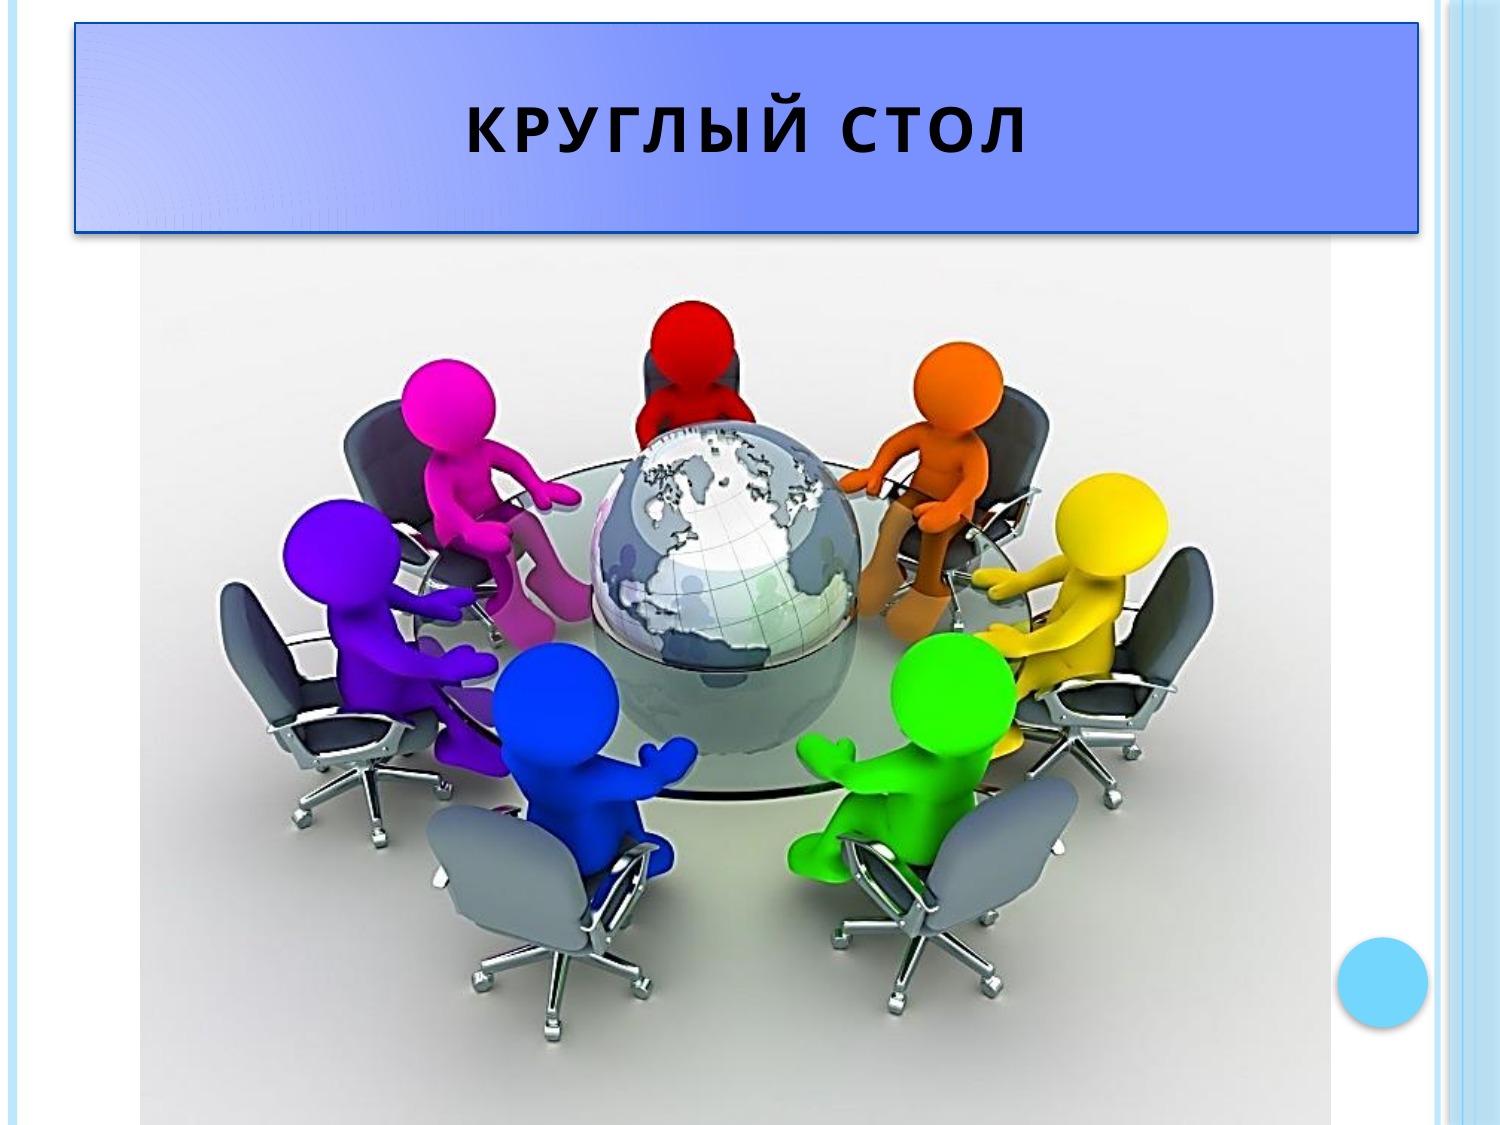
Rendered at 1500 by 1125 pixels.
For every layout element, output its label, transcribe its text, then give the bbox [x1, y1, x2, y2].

title Круглый стол [74, 22, 1419, 234]
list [140, 233, 1331, 1125]
